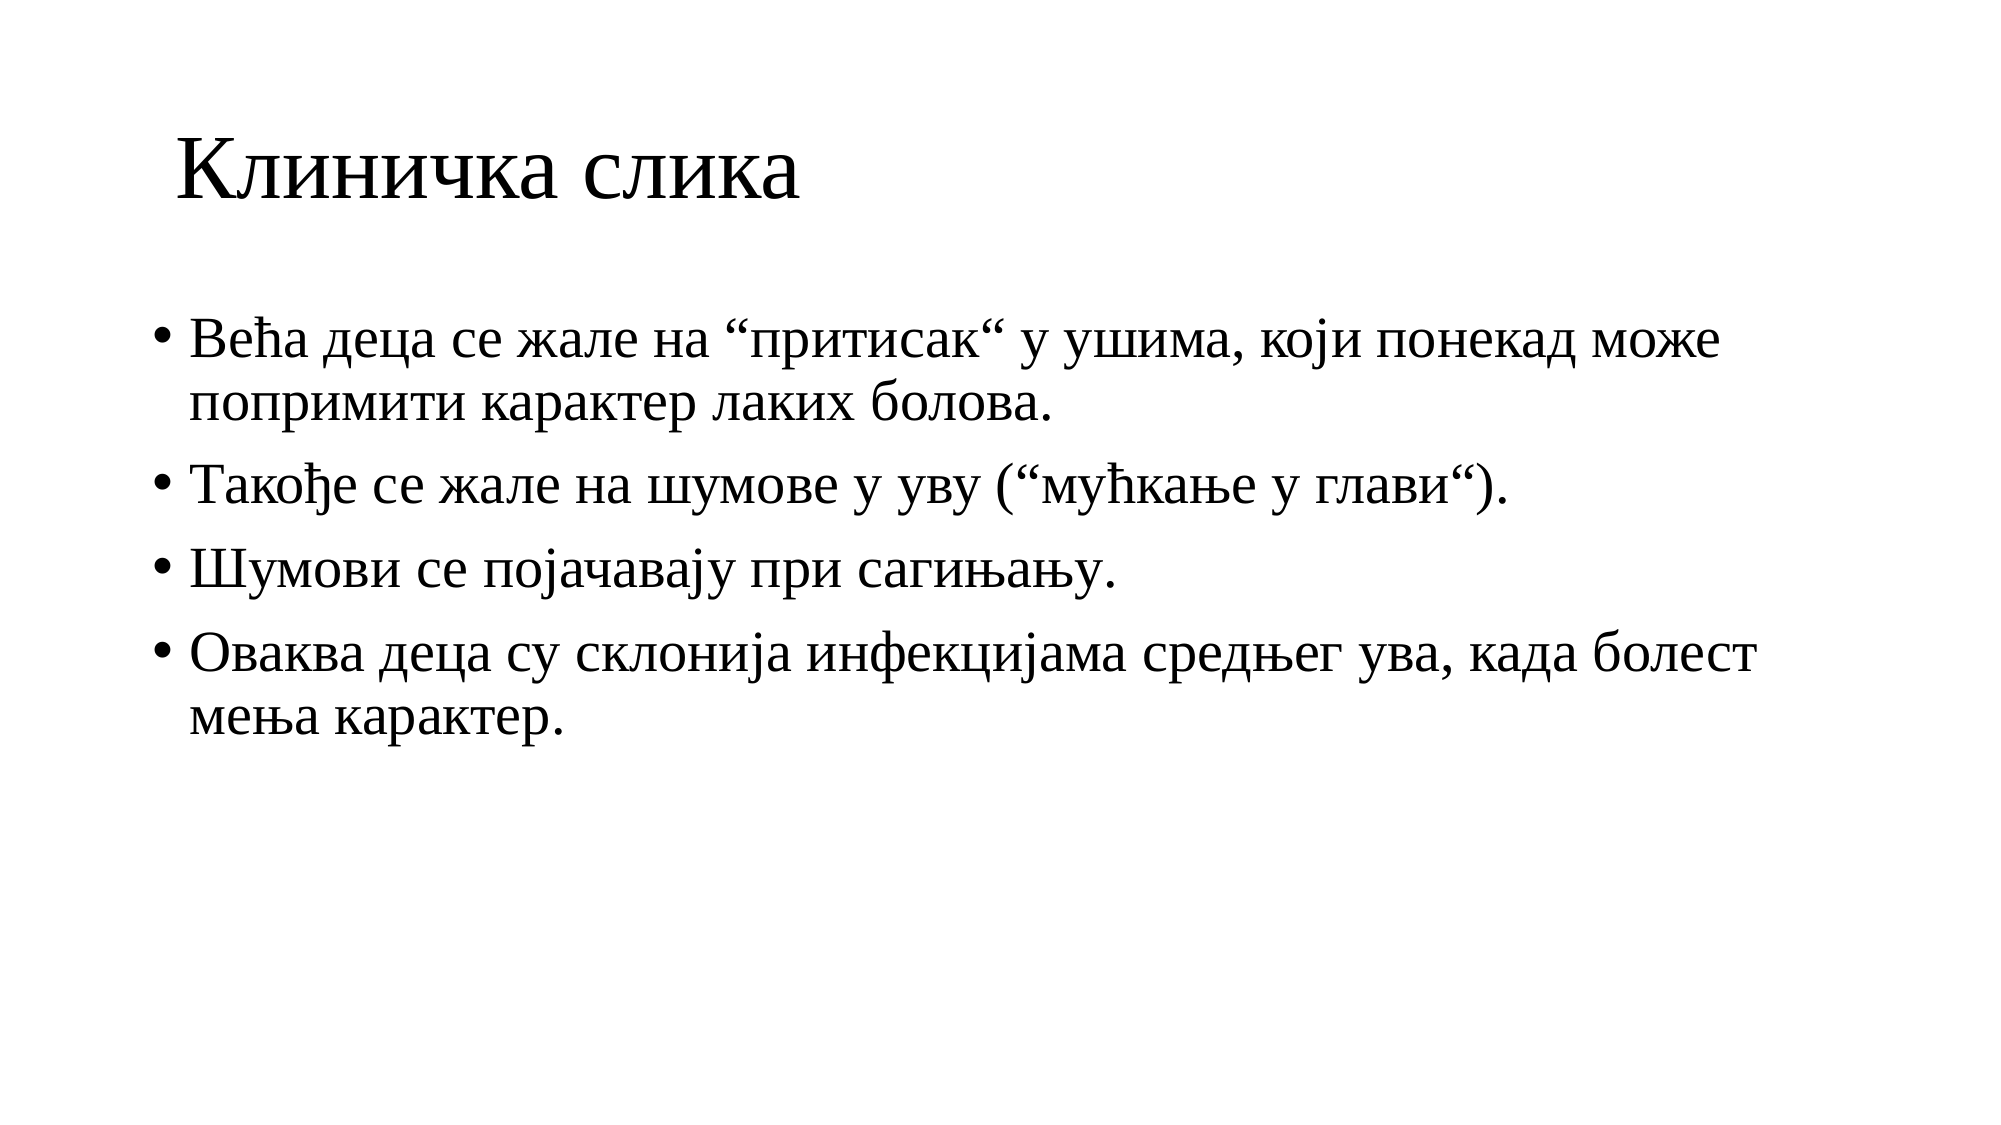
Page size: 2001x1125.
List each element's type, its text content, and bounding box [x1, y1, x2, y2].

title Клиничка слика [137, 59, 1863, 278]
list Већа деца се жале на “притисак“ у ушима, који понекад може попримити карактер лаких болова. Такође се жале на шумове у уву (“мућкање у глави“). Шумови се појачавају при сагињању. Оваква деца су склонија инфекцијама средњег ува, када болест мења карактер. [137, 299, 1863, 845]
